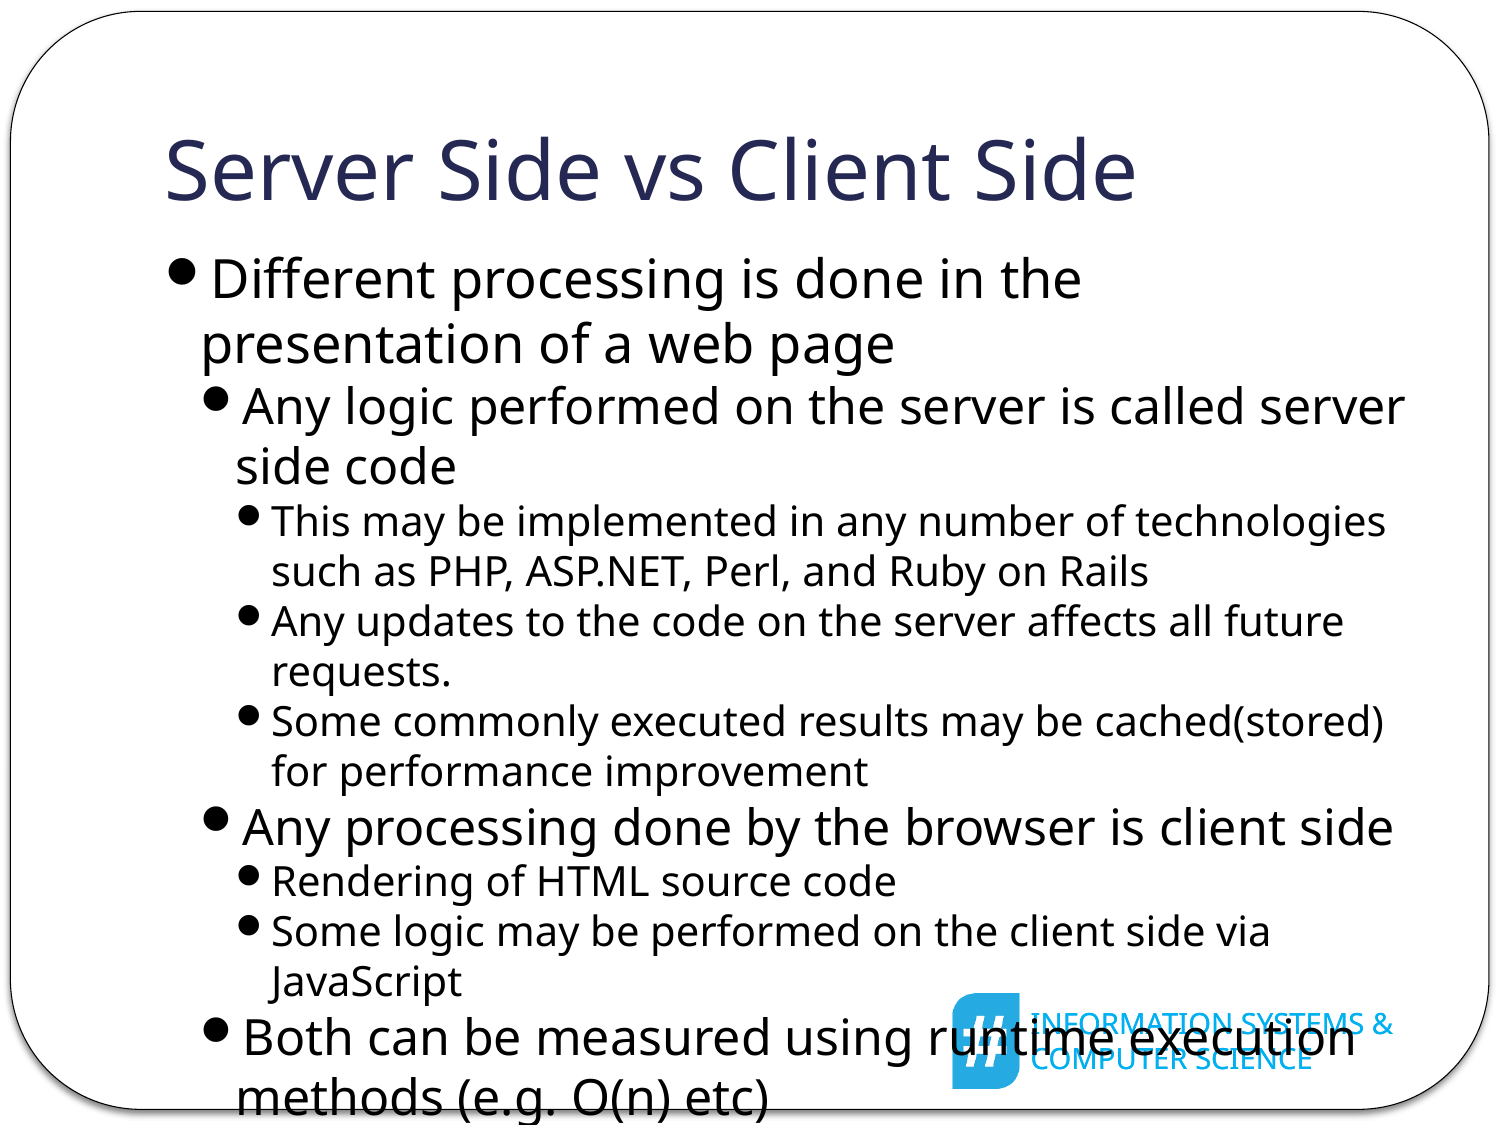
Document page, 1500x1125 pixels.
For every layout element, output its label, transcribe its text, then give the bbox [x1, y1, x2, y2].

text_box Server Side vs Client Side [150, 45, 1425, 233]
picture [950, 990, 1022, 1090]
text_box Different processing is done in the presentation of a web page Any logic performed on the server is called server side code This may be implemented in any number of technologies such as PHP, ASP.NET, Perl, and Ruby on Rails Any updates to the code on the server affects all future requests. Some commonly executed results may be cached(stored) for performance improvement Any processing done by the browser is client side Rendering of HTML source code Some logic may be performed on the client side via JavaScript Both can be measured using runtime execution methods (e.g. O(n) etc) [150, 237, 1425, 988]
